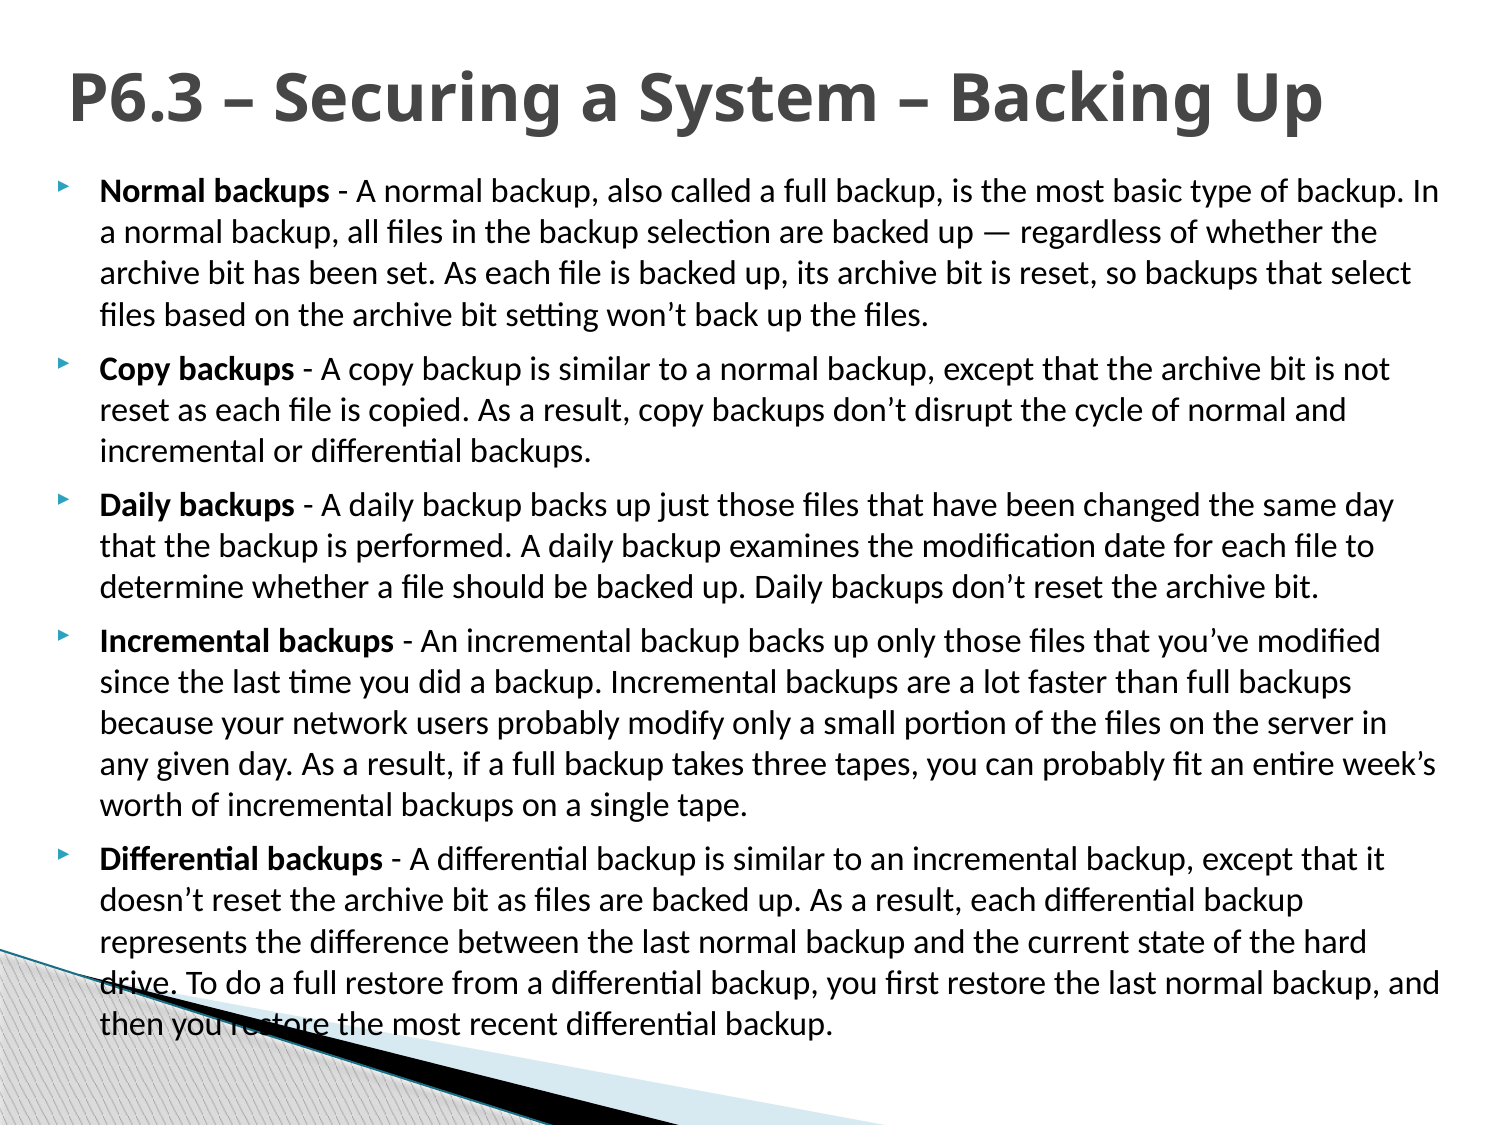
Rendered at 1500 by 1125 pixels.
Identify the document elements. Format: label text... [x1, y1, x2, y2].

list Normal backups - A normal backup, also called a full backup, is the most basic type of backup. In a normal backup, all files in the backup selection are backed up — regardless of whether the archive bit has been set. As each file is backed up, its archive bit is reset, so backups that select files based on the archive bit setting won’t back up the files. Copy backups - A copy backup is similar to a normal backup, except that the archive bit is not reset as each file is copied. As a result, copy backups don’t disrupt the cycle of normal and incremental or differential backups. Daily backups - A daily backup backs up just those files that have been changed the same day that the backup is performed. A daily backup examines the modification date for each file to determine whether a file should be backed up. Daily backups don’t reset the archive bit. Incremental backups - An incremental backup backs up only those files that you’ve modified since the last time you did a backup. Incremental backups are a lot faster than full backups because your network users probably modify only a small portion of the files on the server in any given day. As a result, if a full backup takes three tapes, you can probably fit an entire week’s worth of incremental backups on a single tape. Differential backups - A differential backup is similar to an incremental backup, except that it doesn’t reset the archive bit as files are backed up. As a result, each differential backup represents the difference between the last normal backup and the current state of the hard drive. To do a full restore from a differential backup, you first restore the last normal backup, and then you restore the most recent differential backup. [41, 160, 1459, 1059]
title P6.3 – Securing a System – Backing Up [53, 30, 1404, 159]
